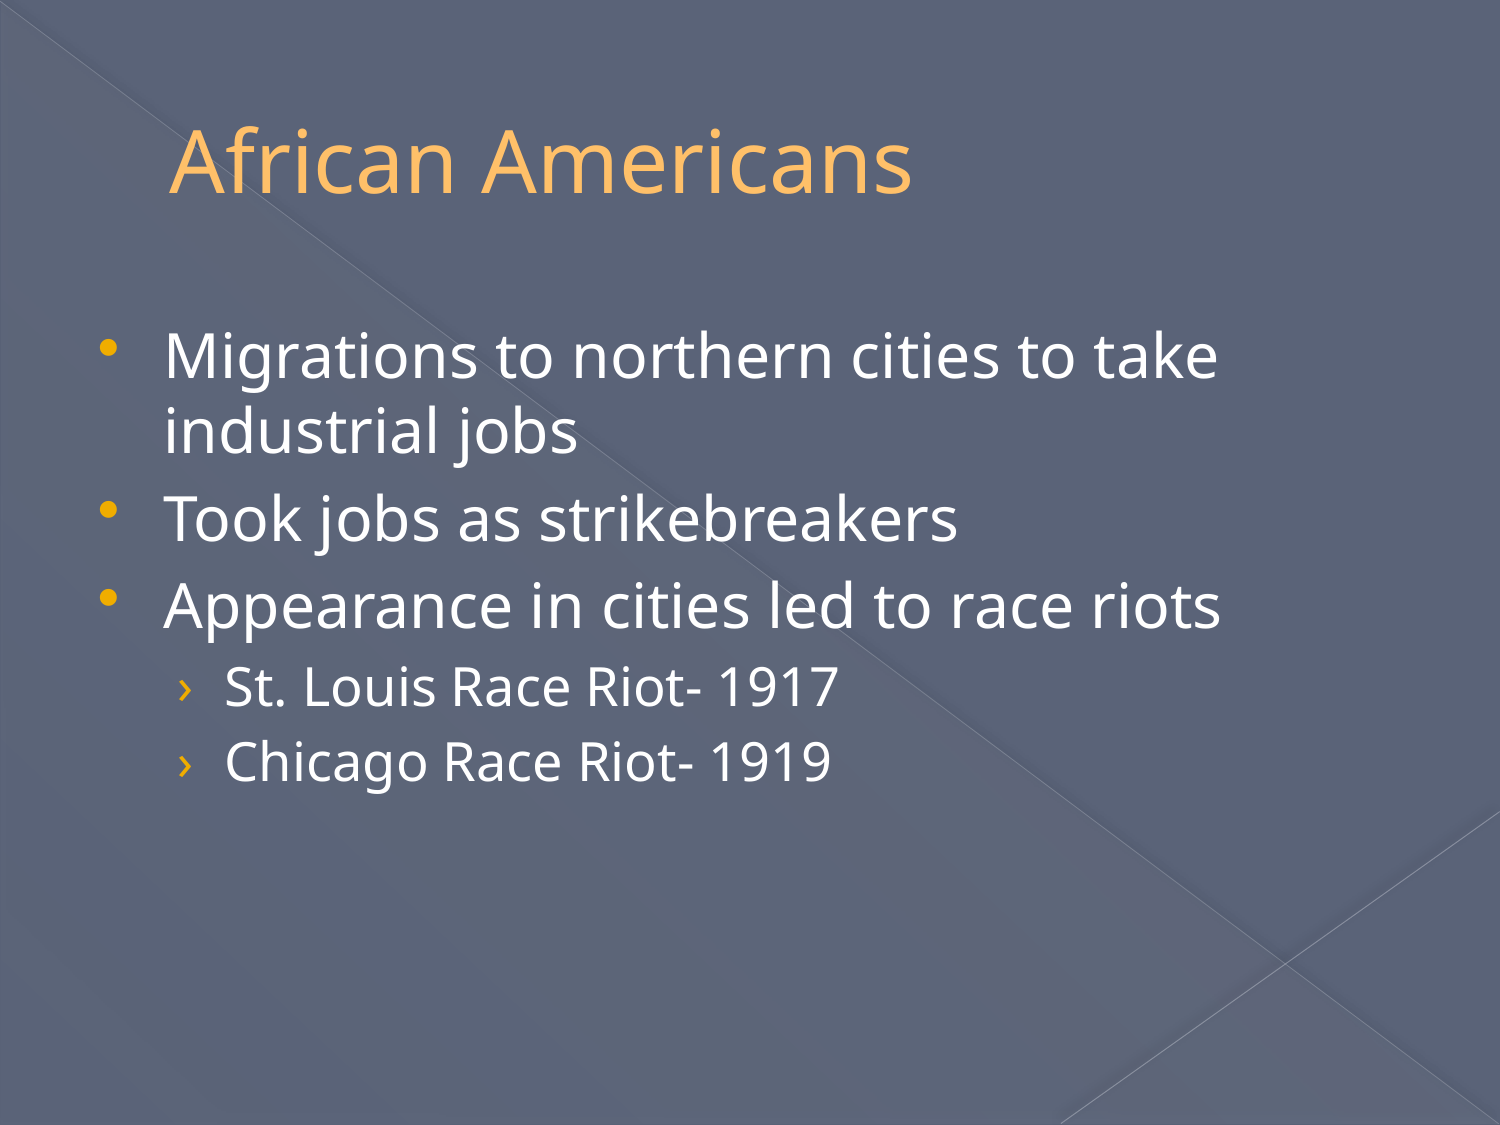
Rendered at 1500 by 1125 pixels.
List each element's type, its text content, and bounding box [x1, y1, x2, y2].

list Migrations to northern cities to take industrial jobs Took jobs as strikebreakers Appearance in cities led to race riots St. Louis Race Riot- 1917 Chicago Race Riot- 1919 [75, 308, 1425, 1059]
title African Americans [75, 43, 1425, 274]
